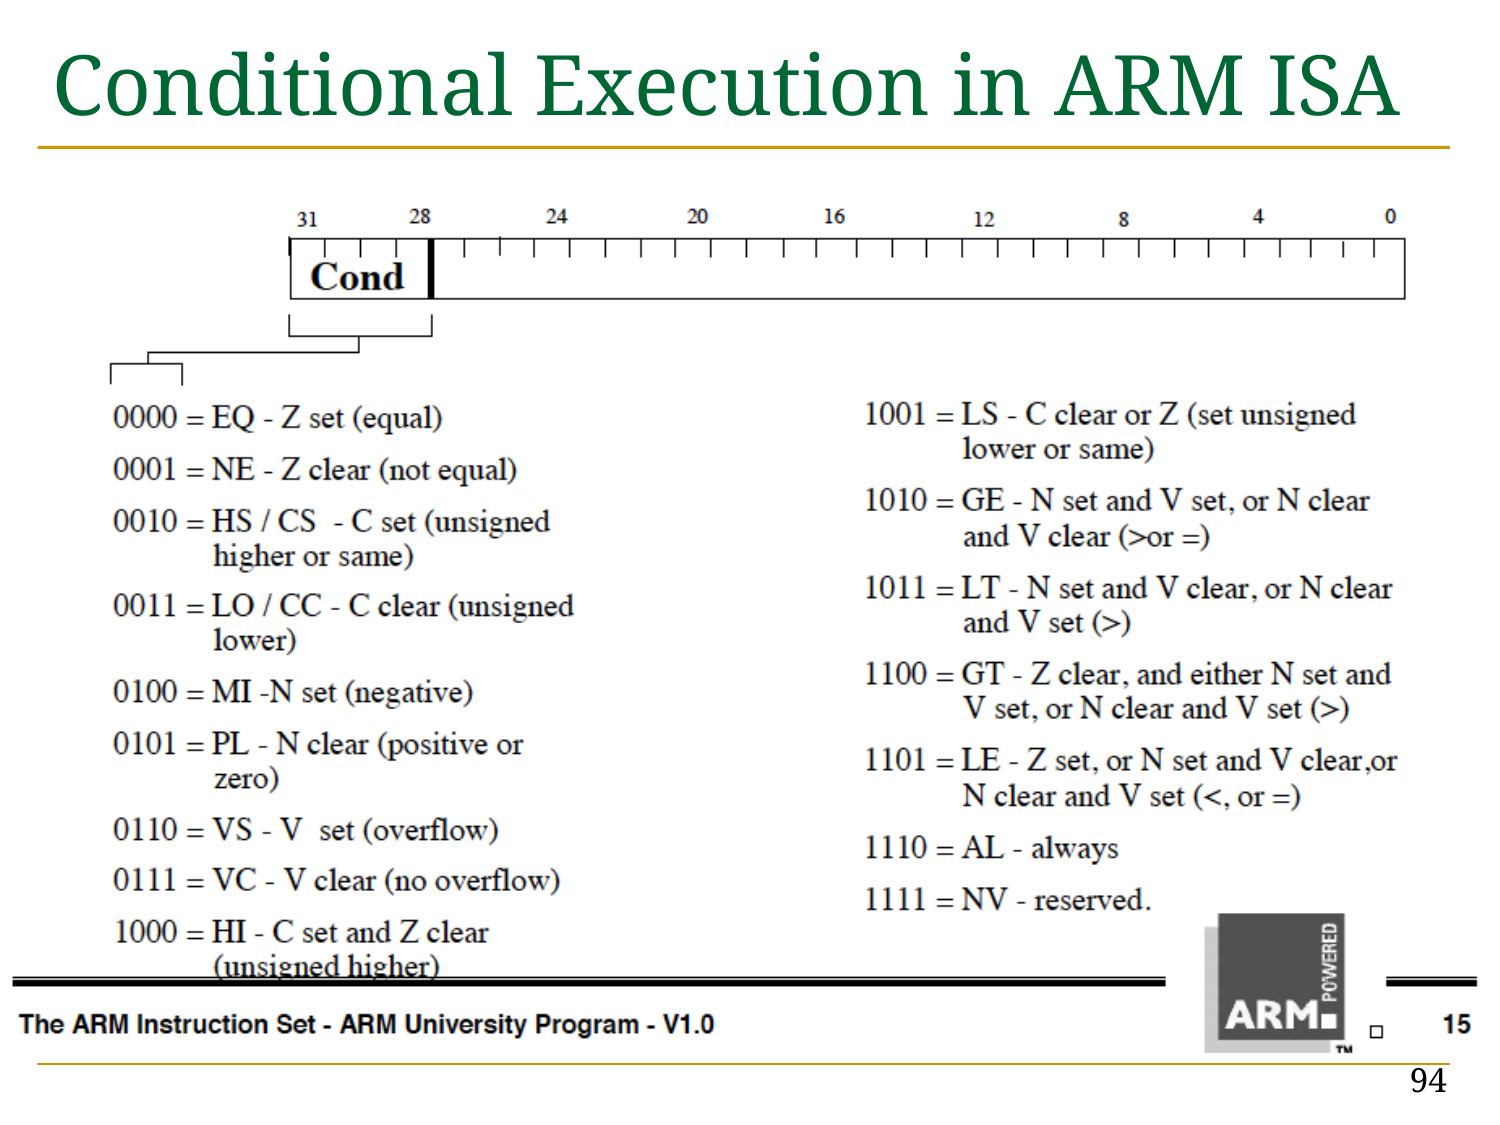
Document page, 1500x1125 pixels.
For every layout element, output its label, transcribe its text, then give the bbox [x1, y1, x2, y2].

title Conditional Execution in ARM ISA [37, 24, 1450, 161]
slide_number 94 [1111, 1071, 1462, 1112]
picture [0, 162, 1500, 1063]
